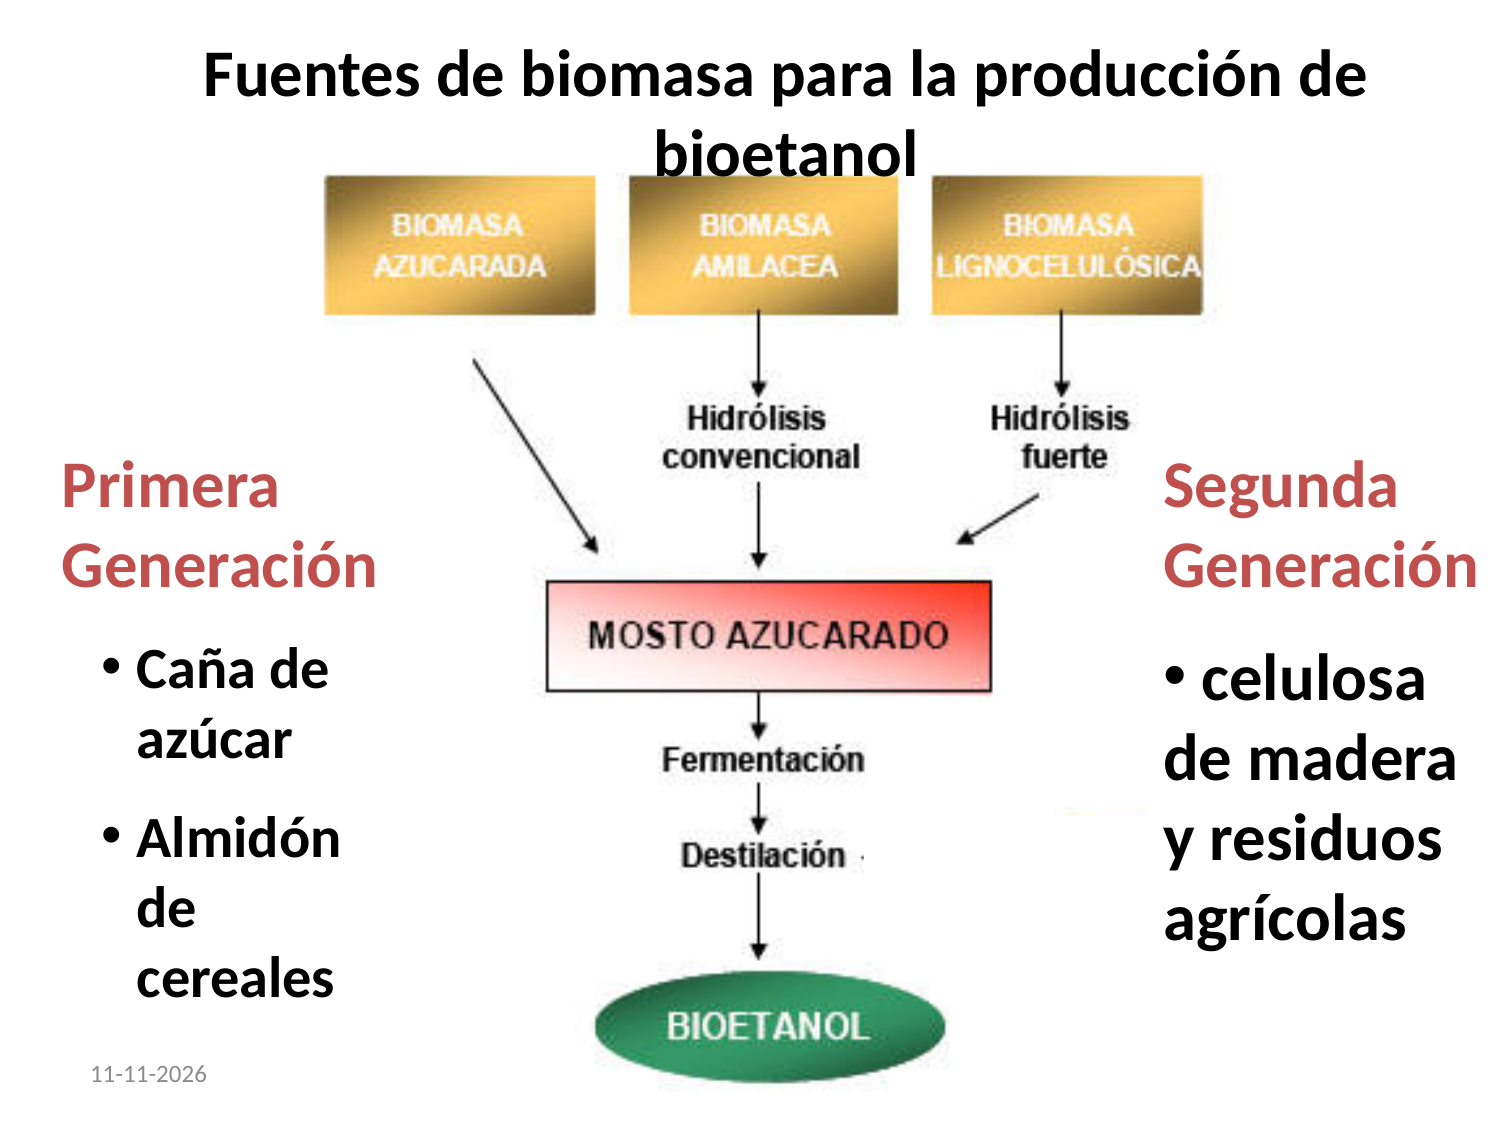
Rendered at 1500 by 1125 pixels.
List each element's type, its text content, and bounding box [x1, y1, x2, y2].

title Fuentes de biomasa para la producción de bioetanol [128, 35, 1444, 186]
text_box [304, 152, 1306, 1125]
text_box Segunda Generación celulosa de madera y residuos agrícolas [1309, 433, 1500, 962]
text_box Primera Generación Caña de azúcar Almidón de cereales [46, 433, 299, 1125]
